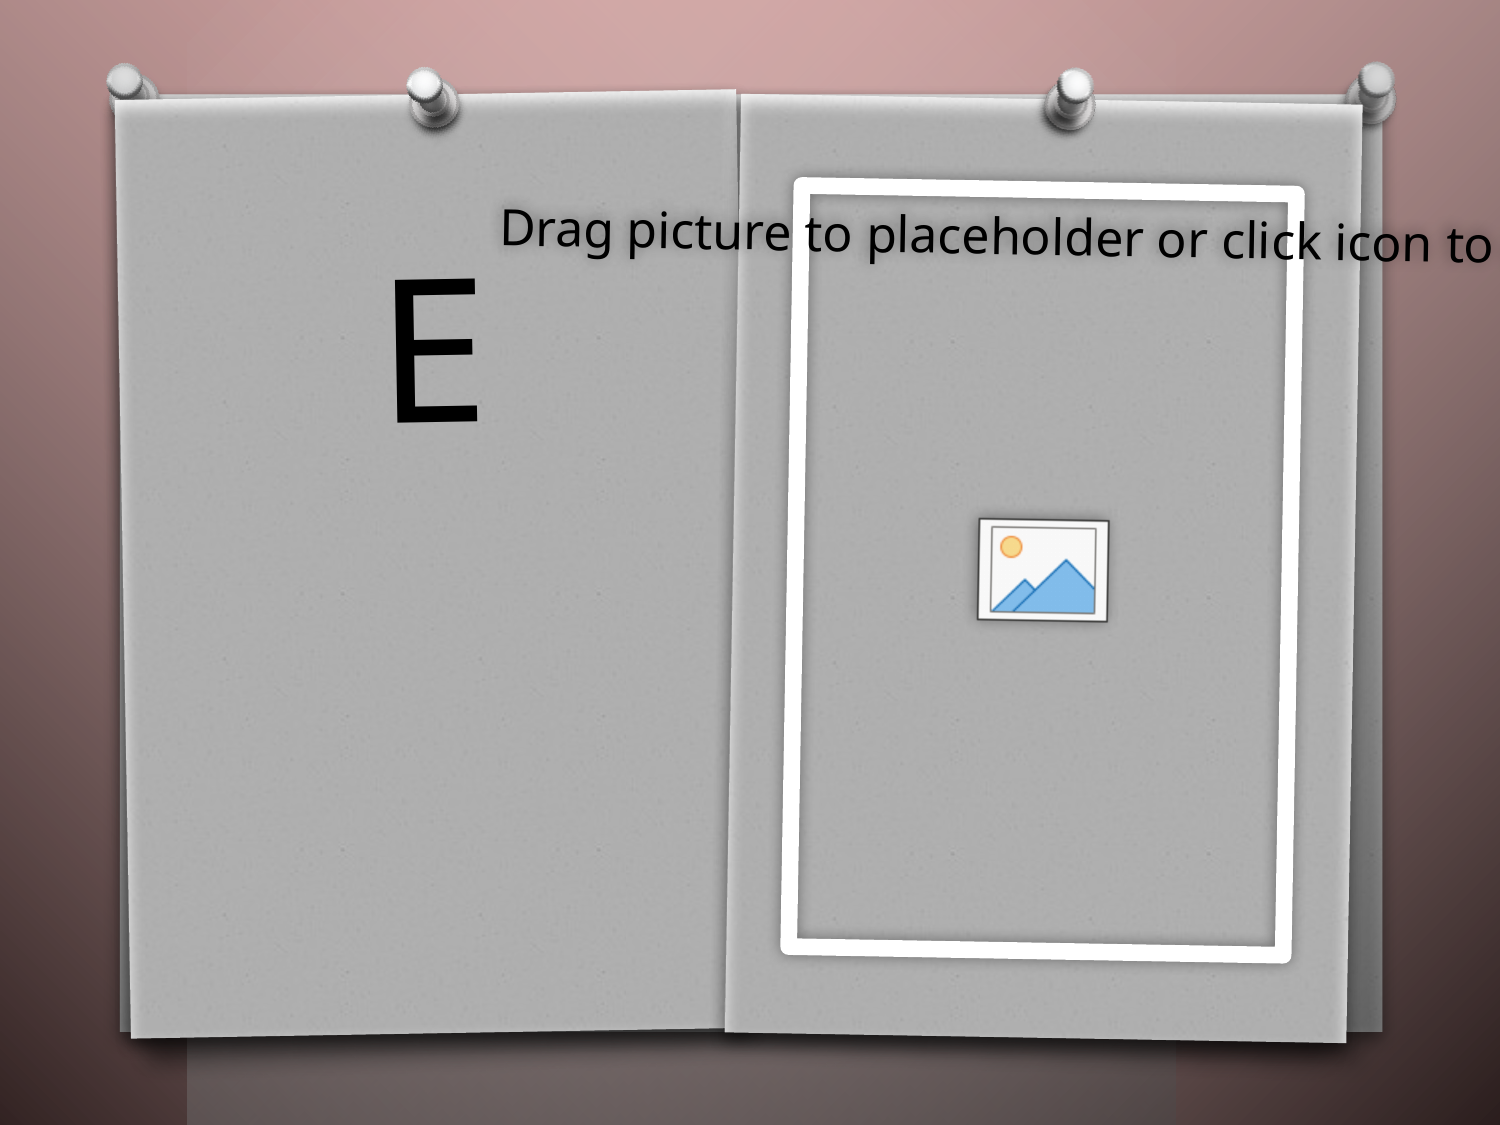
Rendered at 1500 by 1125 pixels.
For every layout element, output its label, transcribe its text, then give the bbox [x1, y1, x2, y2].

picture [803, 197, 1282, 943]
picture [1016, 41, 1138, 162]
title E [179, 222, 687, 475]
picture [375, 33, 497, 157]
